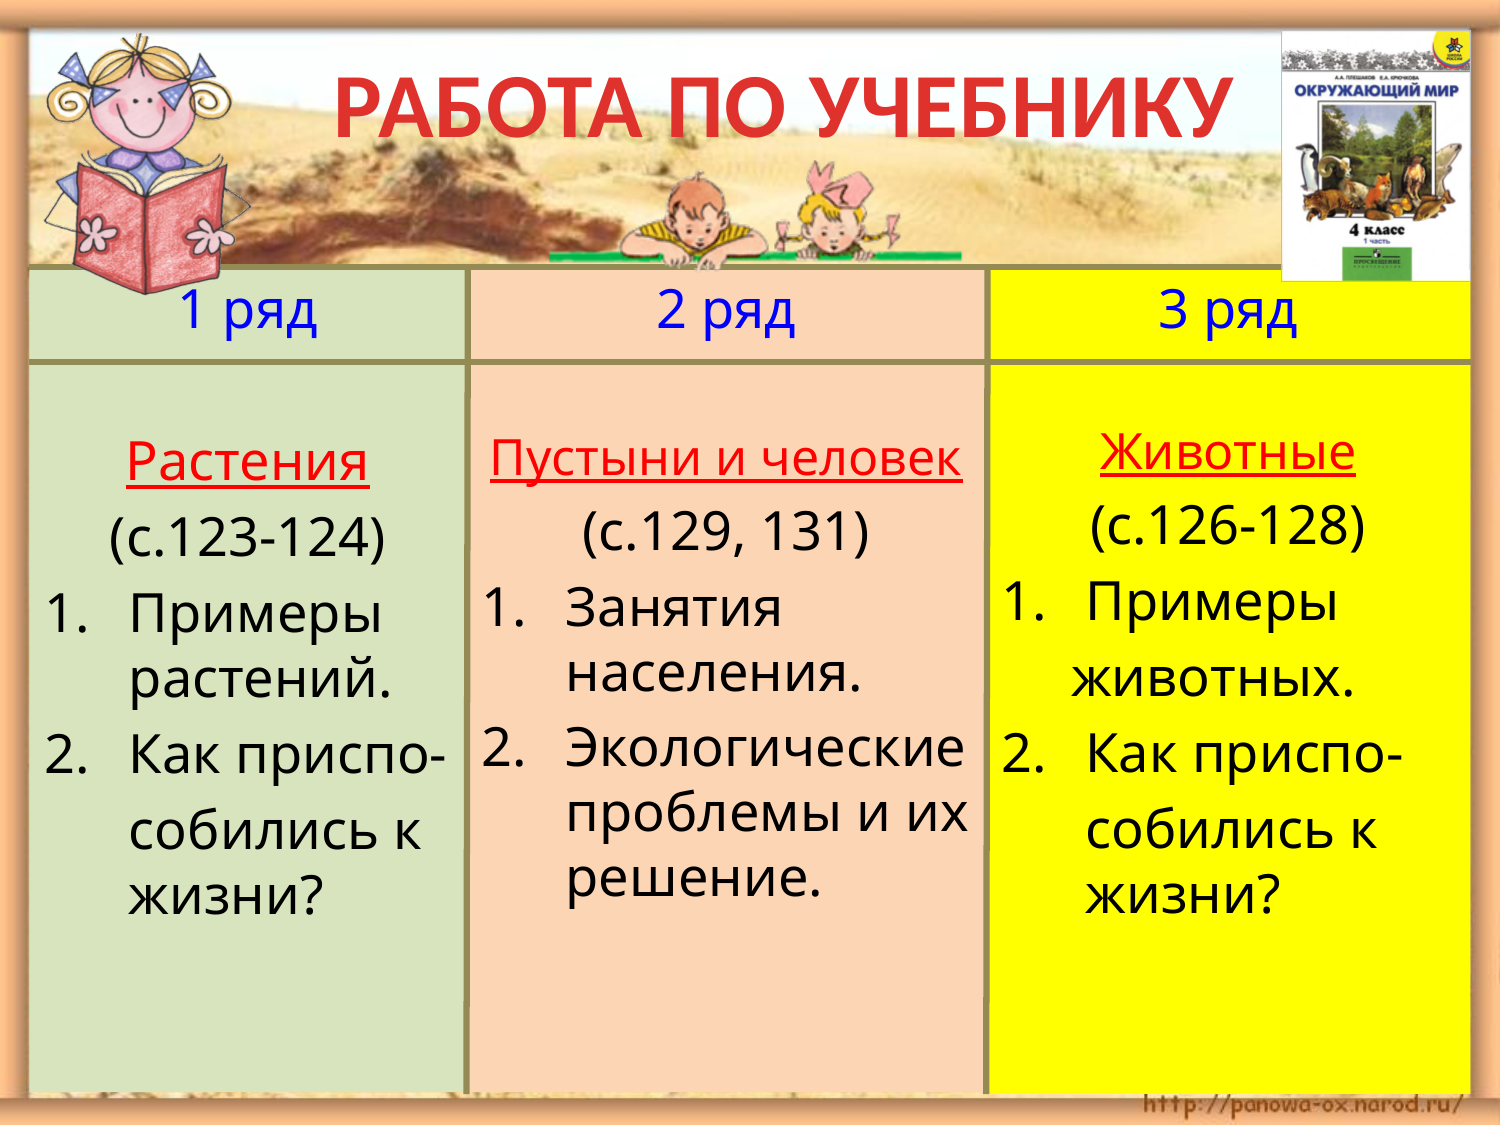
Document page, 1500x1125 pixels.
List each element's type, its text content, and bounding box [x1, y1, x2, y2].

picture [0, 0, 1500, 1125]
text_box 3 ряд Животные (с.126-128) Примеры животных. Как приспо- собились к жизни? [991, 366, 1471, 1094]
list 1 ряд Растения (с.123-124) Примеры растений. Как приспо- собились к жизни? [29, 274, 461, 359]
text_box РАБОТА ПО УЧЕБНИКУ [100, 7, 1451, 195]
list 1 ряд Растения (с.123-124) Примеры растений. Как приспо- собились к жизни? [29, 367, 461, 1093]
text_box 2 ряд Пустыни и человек (с.129, 131) Занятия населения. Экологические проблемы и их решение. [474, 276, 980, 359]
text_box 2 ряд Пустыни и человек (с.129, 131) Занятия населения. Экологические проблемы и их решение. [474, 369, 980, 1093]
text_box 3 ряд Животные (с.126-128) Примеры животных. Как приспо- собились к жизни? [991, 276, 1471, 359]
